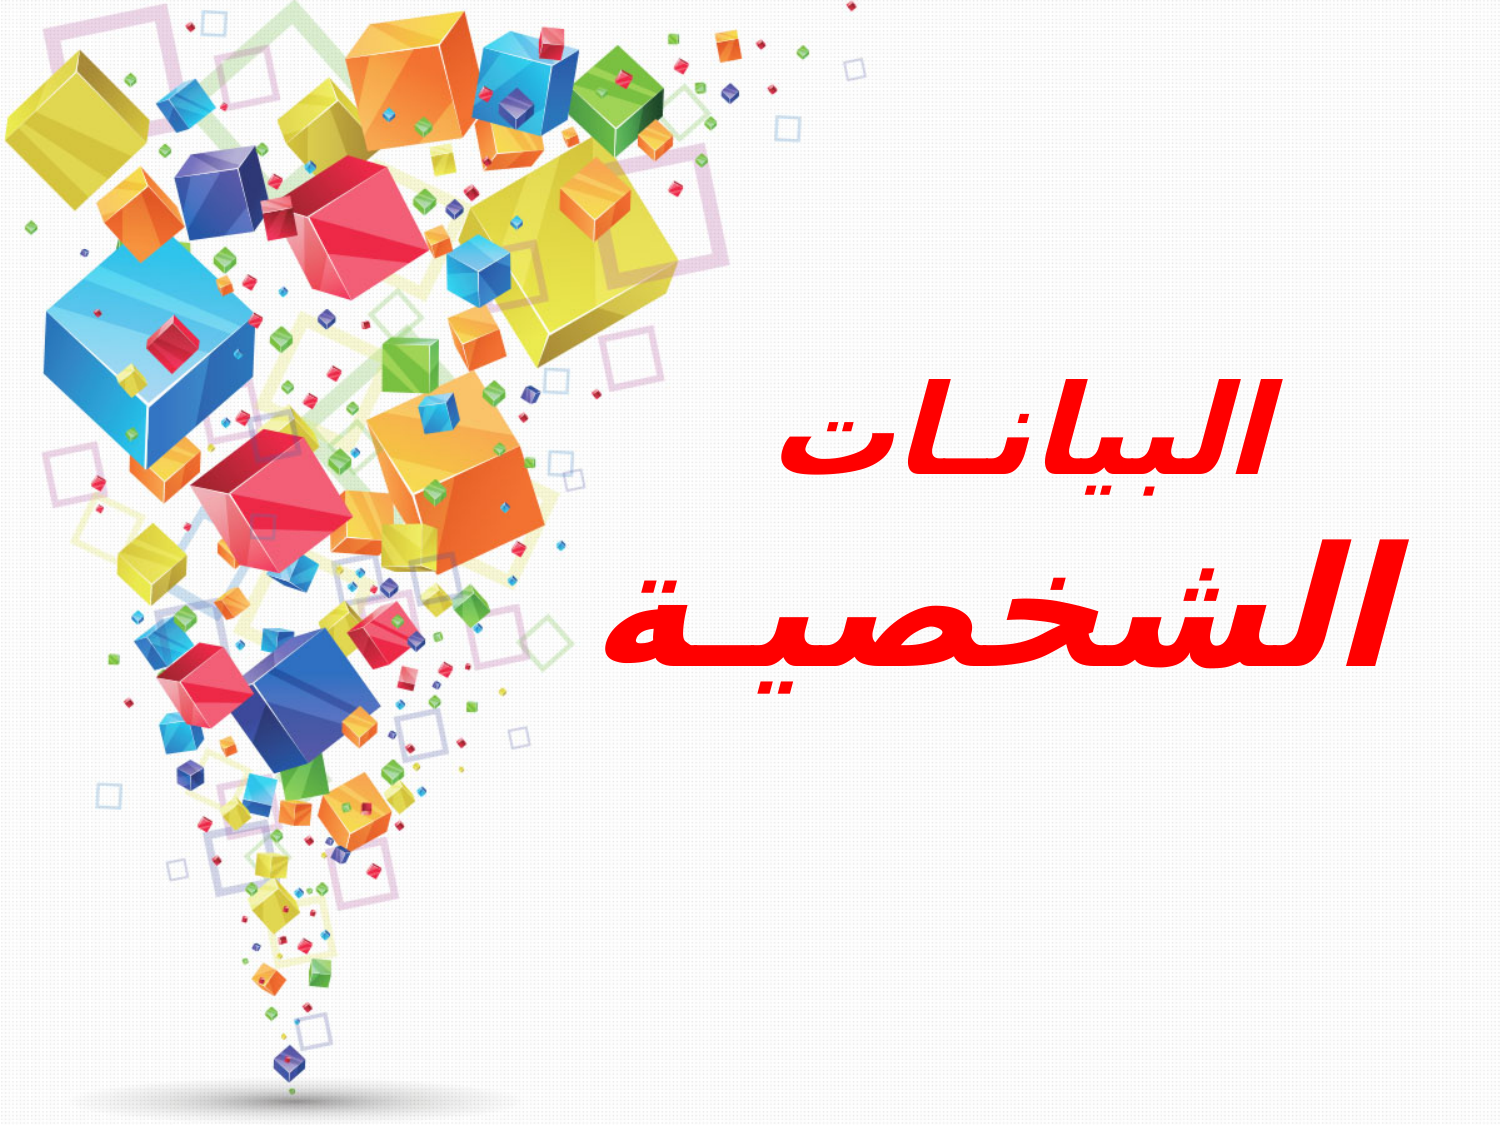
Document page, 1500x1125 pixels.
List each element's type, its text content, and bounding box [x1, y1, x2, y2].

text_box البيانـات الشخصيـة [537, 437, 1500, 613]
picture [0, 0, 1500, 1125]
